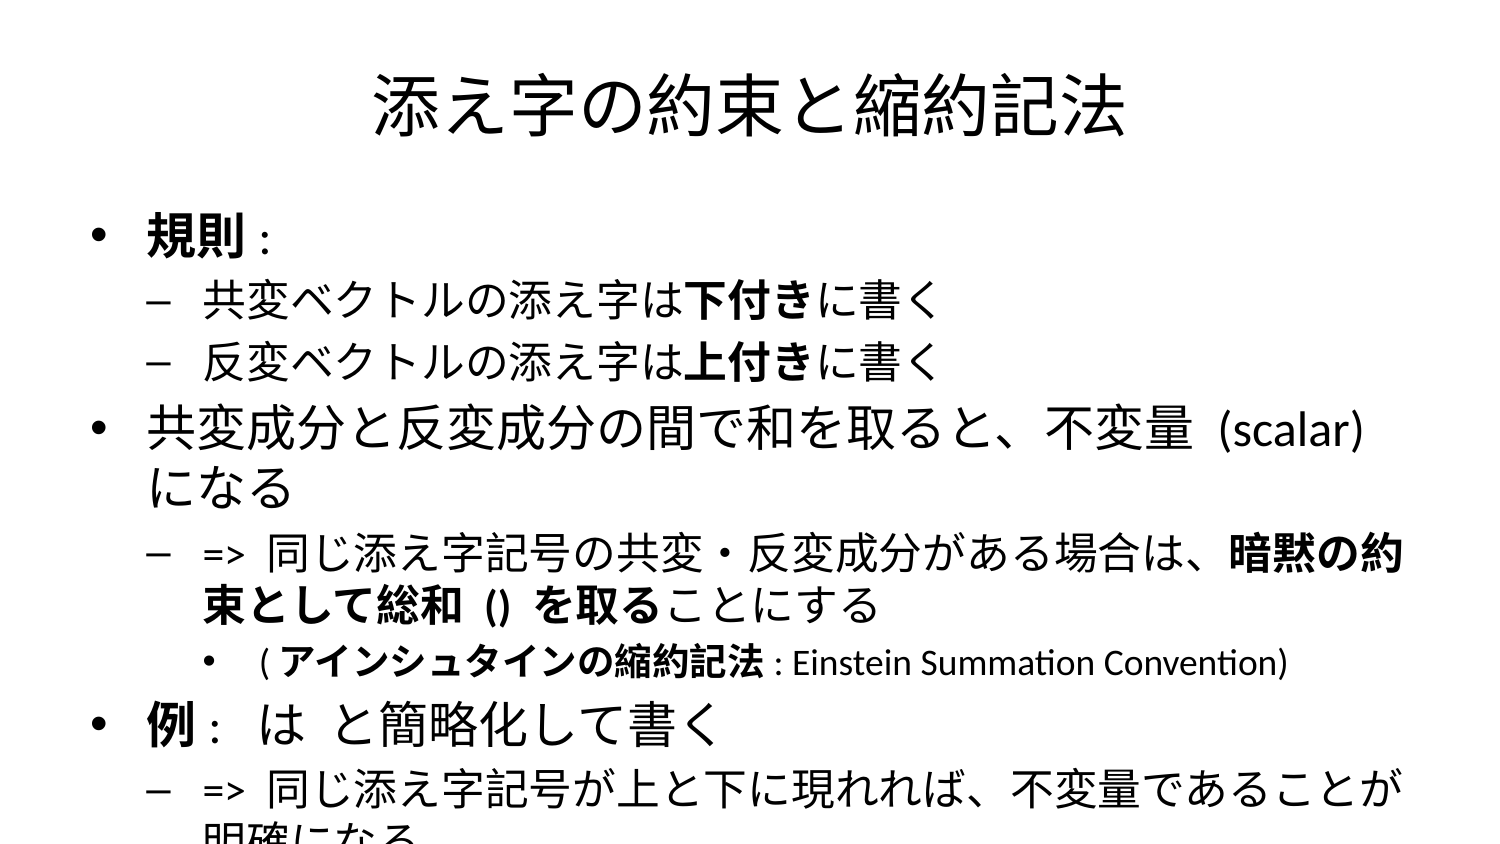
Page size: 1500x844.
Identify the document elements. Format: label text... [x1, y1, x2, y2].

title 添え字の約束と縮約記法 [75, 33, 1425, 175]
